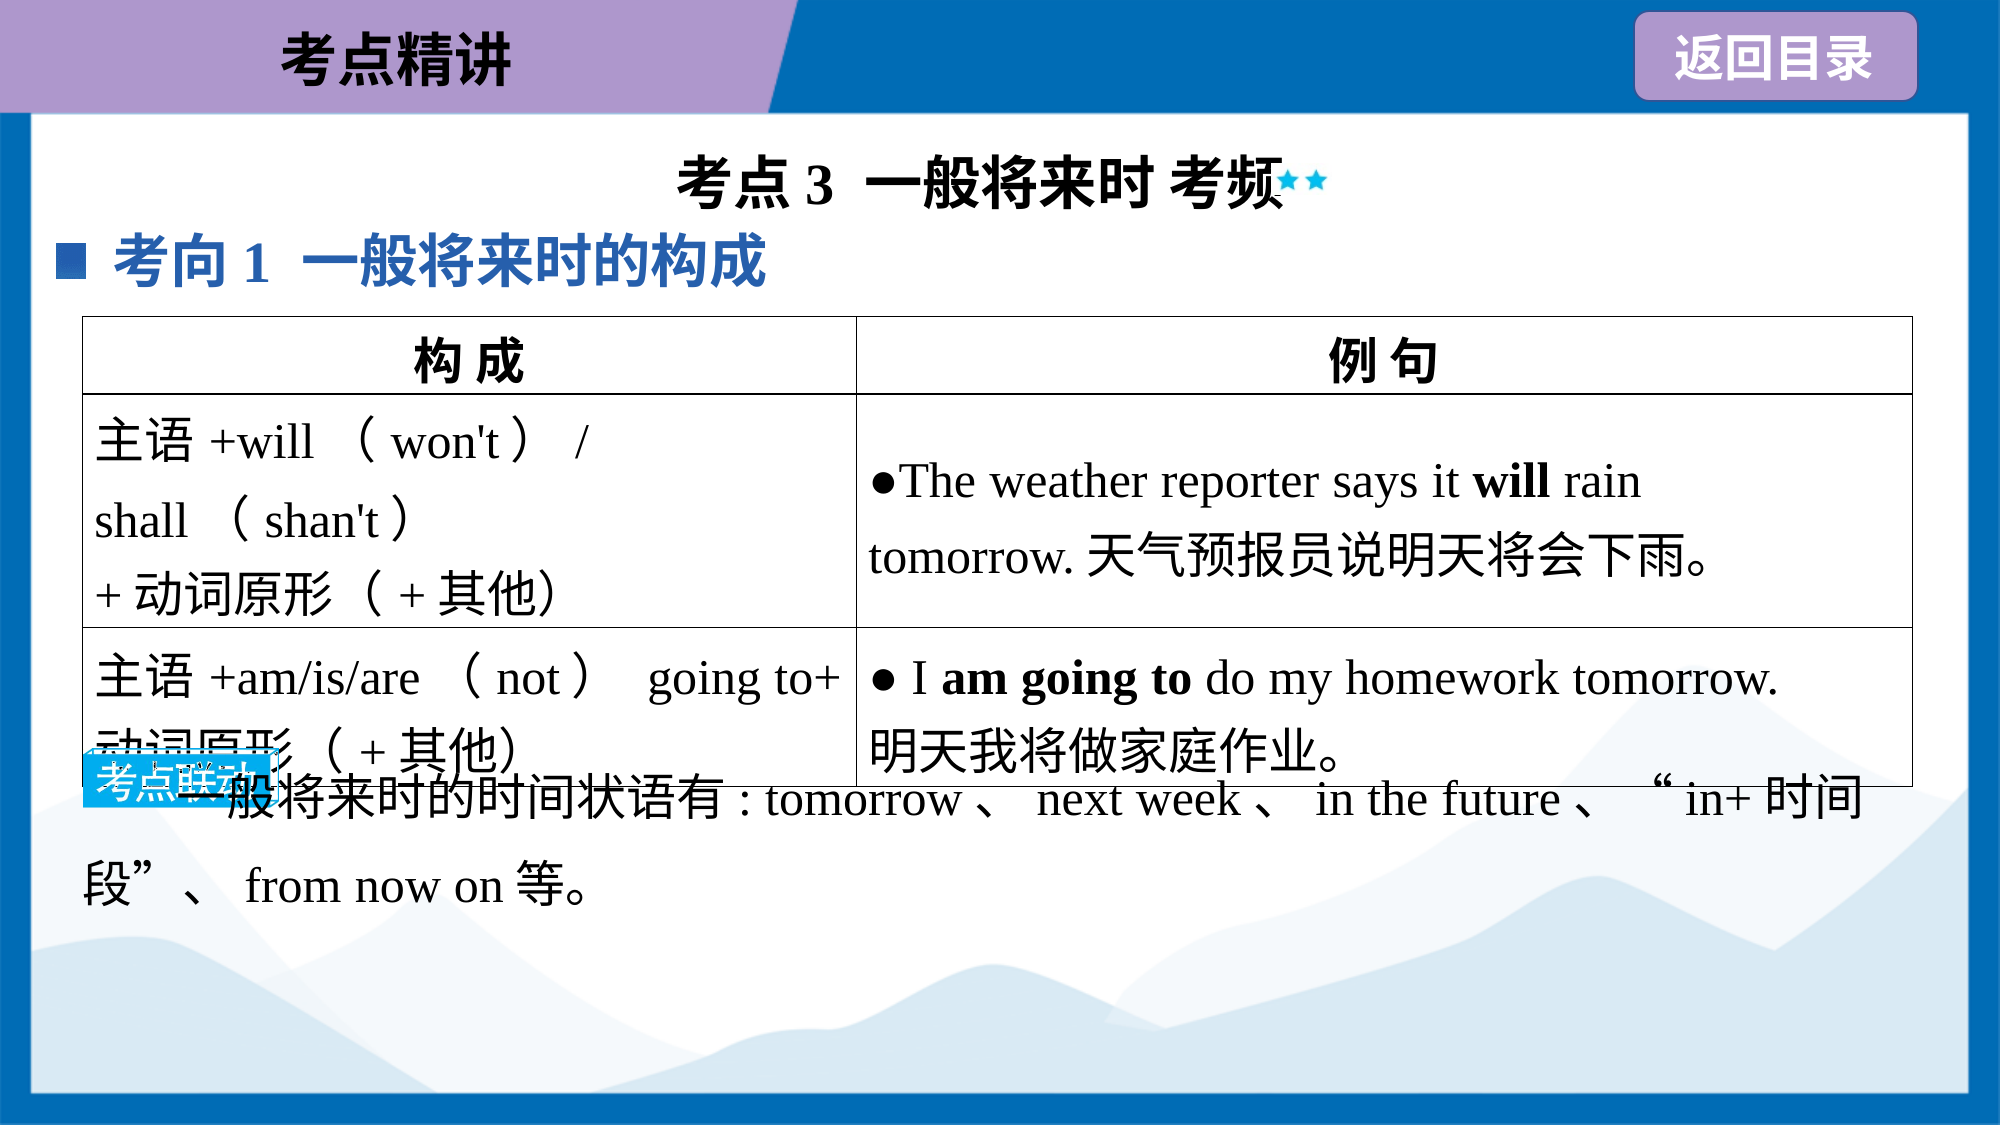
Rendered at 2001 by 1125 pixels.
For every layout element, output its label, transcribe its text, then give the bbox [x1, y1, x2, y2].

text_box 考向1 一般将来时的构成 [112, 223, 1917, 294]
table_cell 主语+am/is/are（not） going to+ 动词原形（+其他） [83, 628, 856, 733]
table_cell ●The weather reporter says it will rain tomorrow.天气预报员说明天将会下雨。 [857, 395, 1912, 627]
table_header 例 句 [857, 317, 1912, 393]
picture [0, 0, 2000, 1125]
table_cell 主语+will（won't）/shall（shan't） +动词原形（+其他） [83, 395, 856, 627]
text_box 考点3 一般将来时 考频 . [82, 144, 1918, 215]
text_box 一般将来时的时间状语有: tomorrow、next week、in the future、“in+时间 段”、from now on等。 [82, 733, 1917, 903]
table_header 构 成 [83, 317, 856, 393]
table_cell ● I am going to do my homework tomorrow. 明天我将做家庭作业。 [857, 628, 1912, 733]
